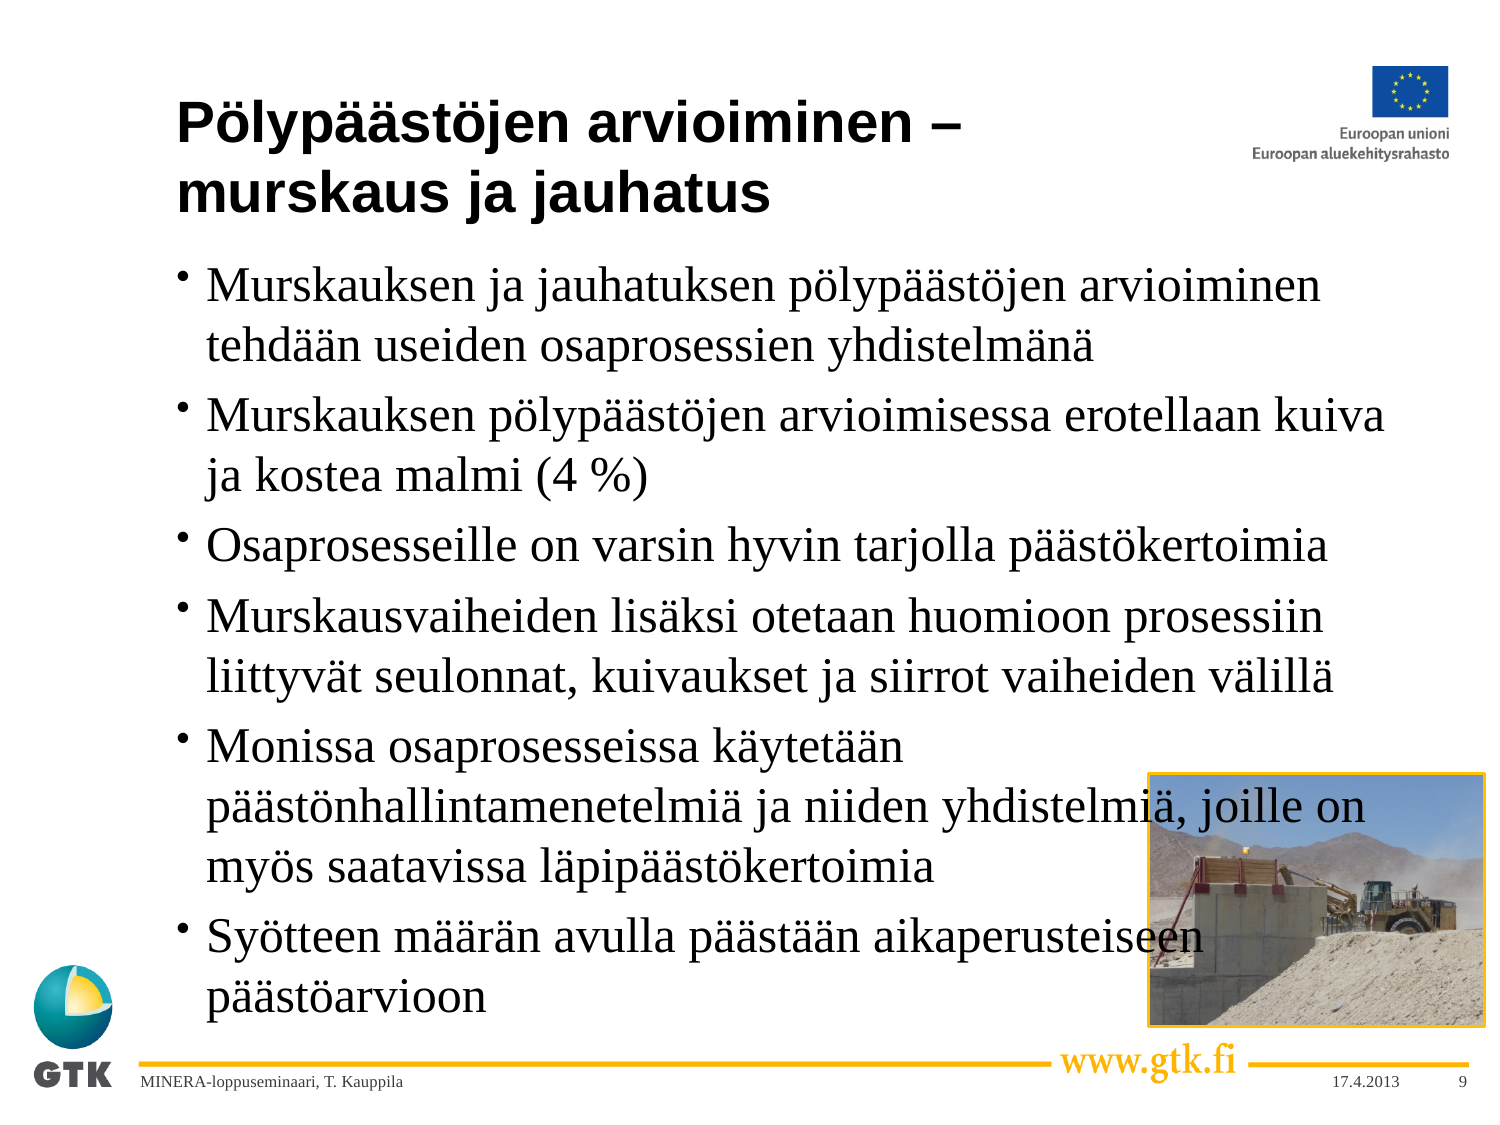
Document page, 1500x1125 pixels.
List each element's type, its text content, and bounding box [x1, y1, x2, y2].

picture [1149, 774, 1484, 1026]
list Murskauksen ja jauhatuksen pölypäästöjen arvioiminen tehdään useiden osaprosessien yhdistelmänä Murskauksen pölypäästöjen arvioimisessa erotellaan kuiva ja kostea malmi (4 %) Osaprosesseille on varsin hyvin tarjolla päästökertoimia Murskausvaiheiden lisäksi otetaan huomioon prosessiin liittyvät seulonnat, kuivaukset ja siirrot vaiheiden välillä Monissa osaprosesseissa käytetään päästönhallintamenetelmiä ja niiden yhdistelmiä, joille on myös saatavissa läpipäästökertoimia Syötteen määrän avulla päästään aikaperusteiseen päästöarvioon [161, 243, 1448, 1000]
picture [131, 1032, 1478, 1092]
picture [28, 952, 118, 1094]
footer MINERA-loppuseminaari, T. Kauppila [125, 1069, 1056, 1093]
slide_number 9 [1415, 1069, 1483, 1093]
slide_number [1240, 1069, 1415, 1093]
title Pölypäästöjen arvioiminen – murskaus ja jauhatus [161, 31, 1448, 232]
picture [1253, 66, 1450, 162]
